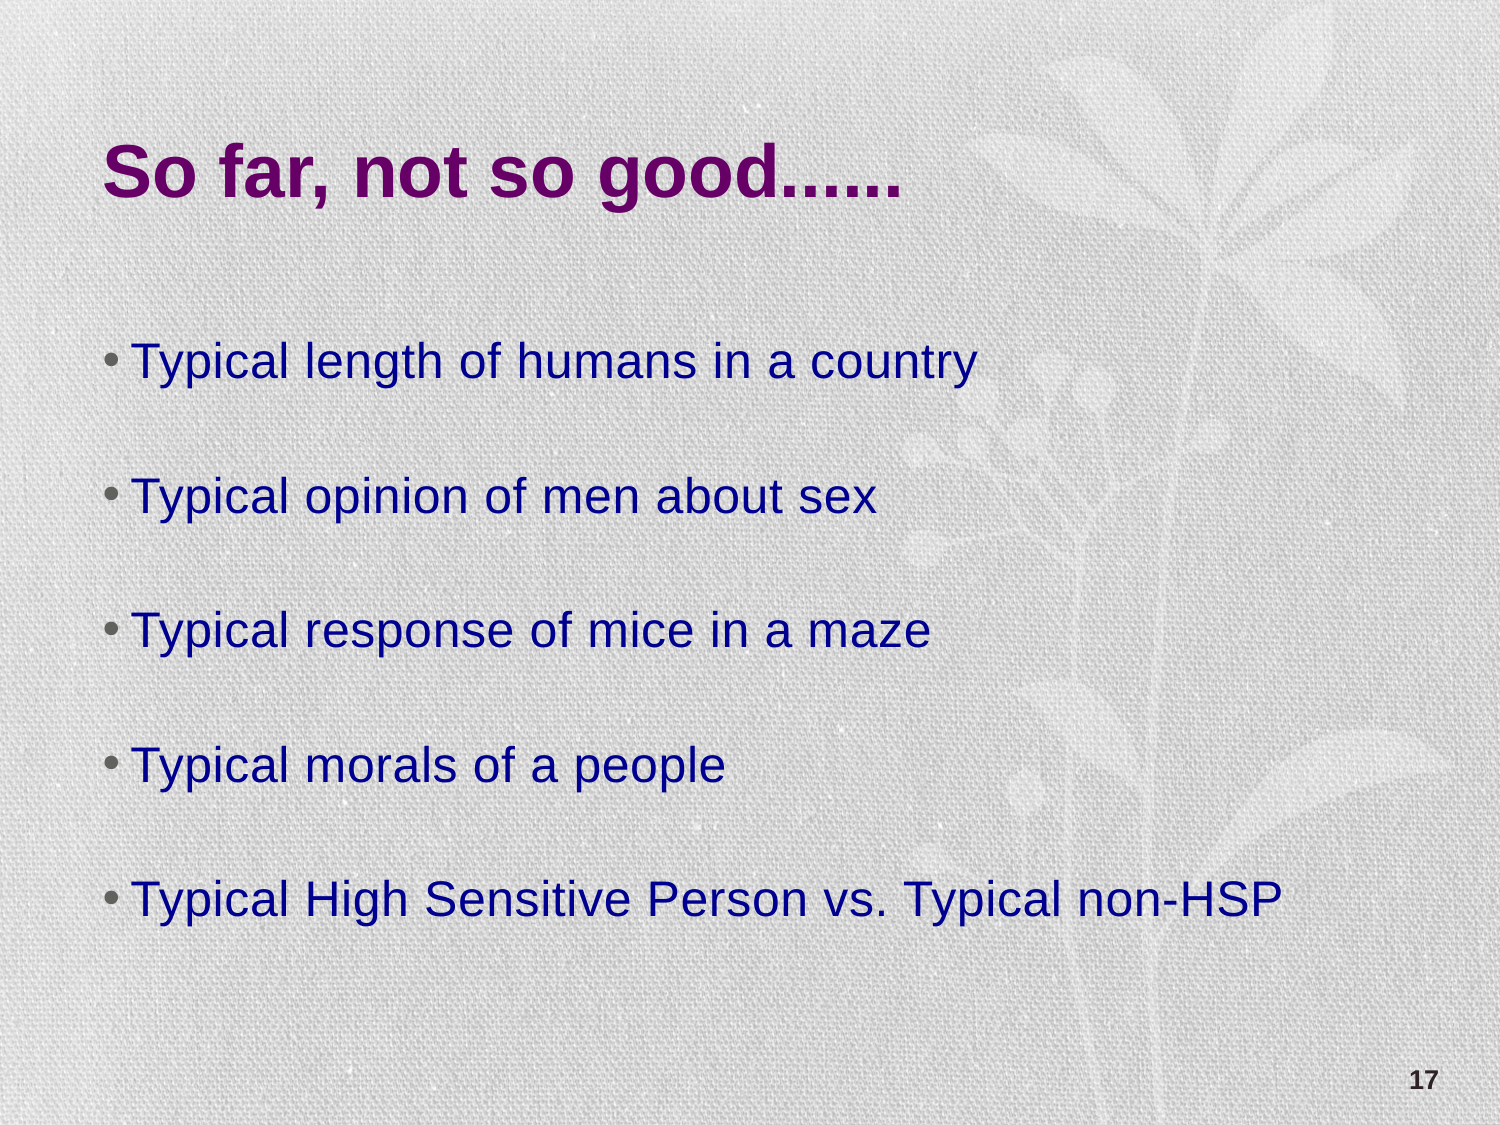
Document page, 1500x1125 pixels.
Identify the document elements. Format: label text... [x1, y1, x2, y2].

title So far, not so good...... [87, 69, 1363, 221]
list Typical length of humans in a country Typical opinion of men about sex Typical response of mice in a maze Typical morals of a people Typical High Sensitive Person vs. Typical non-HSP [87, 309, 1385, 1055]
slide_number 17 [1310, 1054, 1455, 1103]
